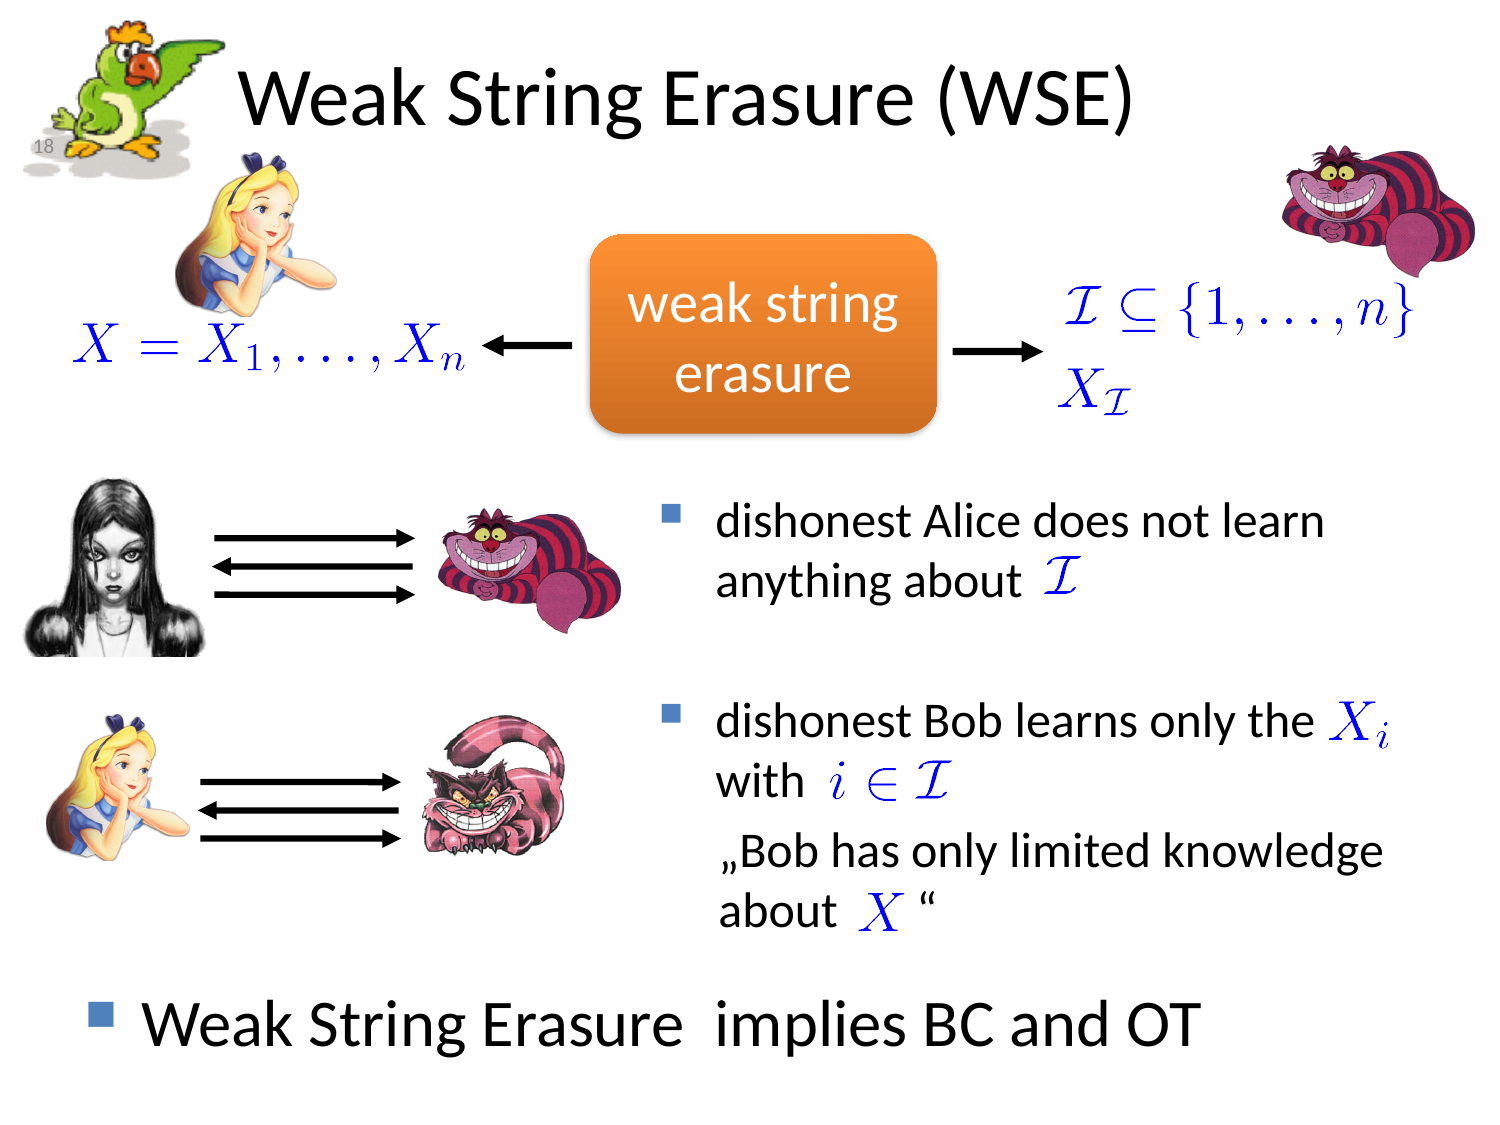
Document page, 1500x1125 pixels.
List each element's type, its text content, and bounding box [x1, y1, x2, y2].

picture [856, 888, 908, 934]
text_box weak string erasure [589, 234, 938, 434]
picture [23, 0, 337, 317]
picture [1041, 550, 1082, 597]
picture [1328, 696, 1391, 753]
text_box dishonest Alice does not learn anything about dishonest Bob learns only the with „Bob has only limited knowledge about “ [644, 480, 1442, 1020]
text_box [46, 714, 565, 861]
title Weak String Erasure (WSE) [222, 35, 1372, 176]
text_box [952, 280, 1419, 420]
text_box Weak String Erasure implies BC and OT [70, 972, 1336, 1090]
picture [1277, 140, 1476, 282]
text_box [11, 468, 622, 657]
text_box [70, 318, 573, 376]
picture [824, 755, 954, 807]
